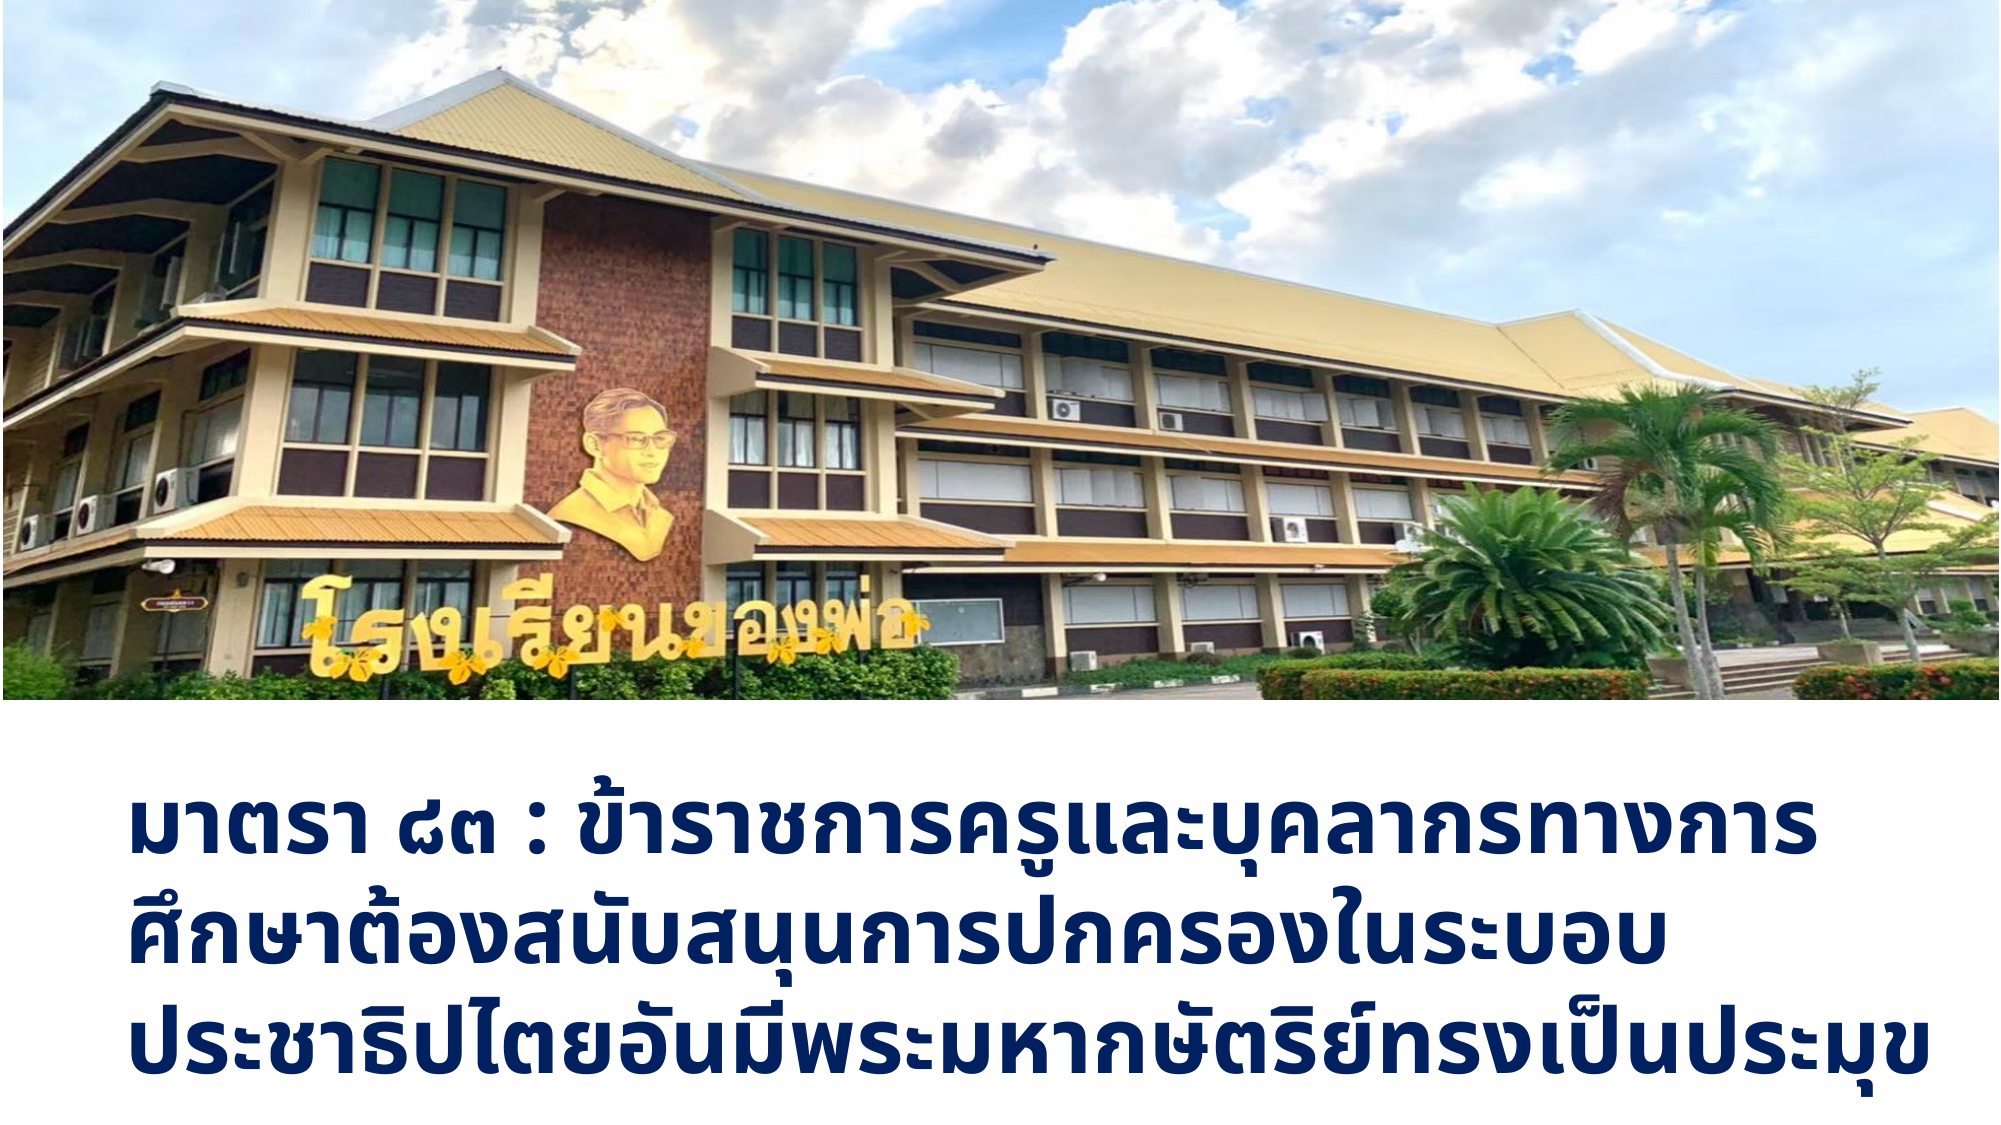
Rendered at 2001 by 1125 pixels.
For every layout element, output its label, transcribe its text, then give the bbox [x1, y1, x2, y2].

text_box มาตรา ๘๓ : ข้าราชการครูและบุคลากรทางการศึกษาต้องสนับสนุนการปกครองในระบอบประชาธิปไตยอันมีพระมหากษัตริย์ทรงเป็นประมุข [111, 754, 1985, 1100]
picture [0, 0, 2000, 700]
